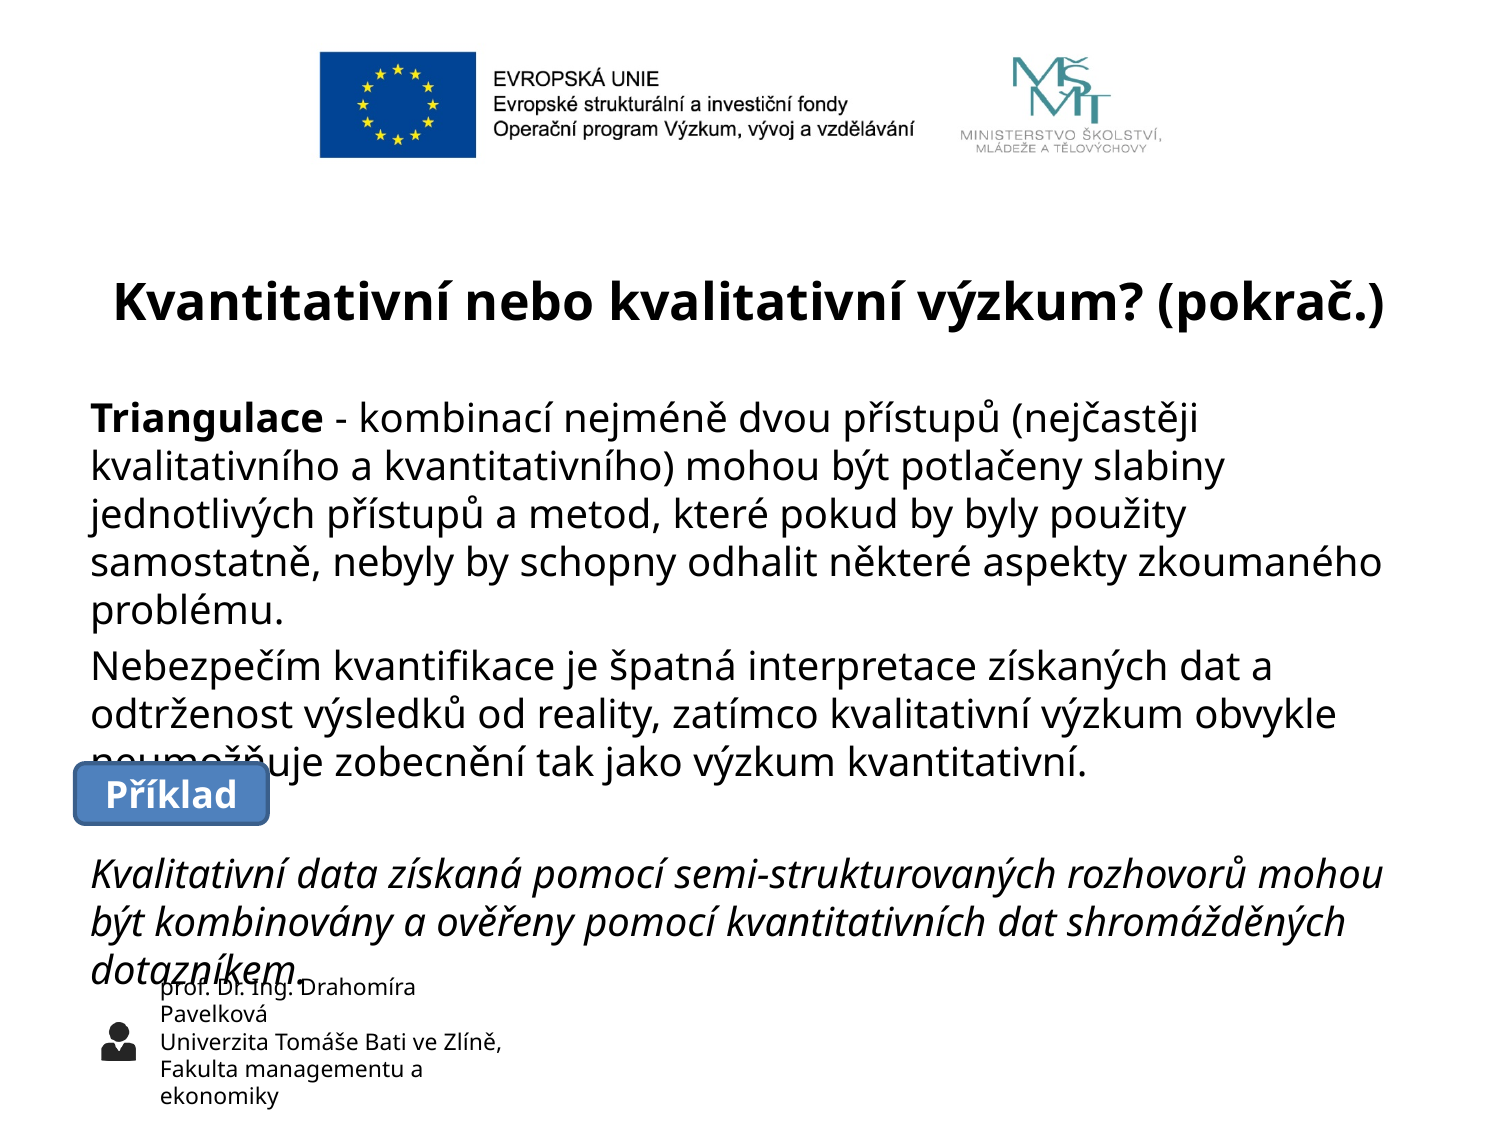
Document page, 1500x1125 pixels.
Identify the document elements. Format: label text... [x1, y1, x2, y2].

picture [101, 1021, 136, 1062]
picture [267, 0, 1213, 210]
title Kvantitativní nebo kvalitativní výzkum? (pokrač.) [75, 231, 1425, 368]
list Triangulace - kombinací nejméně dvou přístupů (nejčastěji kvalitativního a kvantitativního) mohou být potlačeny slabiny jednotlivých přístupů a metod, které pokud by byly použity samostatně, nebyly by schopny odhalit některé aspekty zkoumaného problému. Nebezpečím kvantifikace je špatná interpretace získaných dat a odtrženost výsledků od reality, zatímco kvalitativní výzkum obvykle neumožňuje zobecnění tak jako výzkum kvantitativní. Kvalitativní data získaná pomocí semi-strukturovaných rozhovorů mohou být kombinovány a ověřeny pomocí kvantitativních dat shromážděných dotazníkem. [75, 385, 1425, 1005]
text_box Příklad [72, 761, 270, 826]
footer prof. Dr. Ing. Drahomíra Pavelková Univerzita Tomáše Bati ve Zlíně, Fakulta managementu a ekonomiky [145, 999, 526, 1083]
